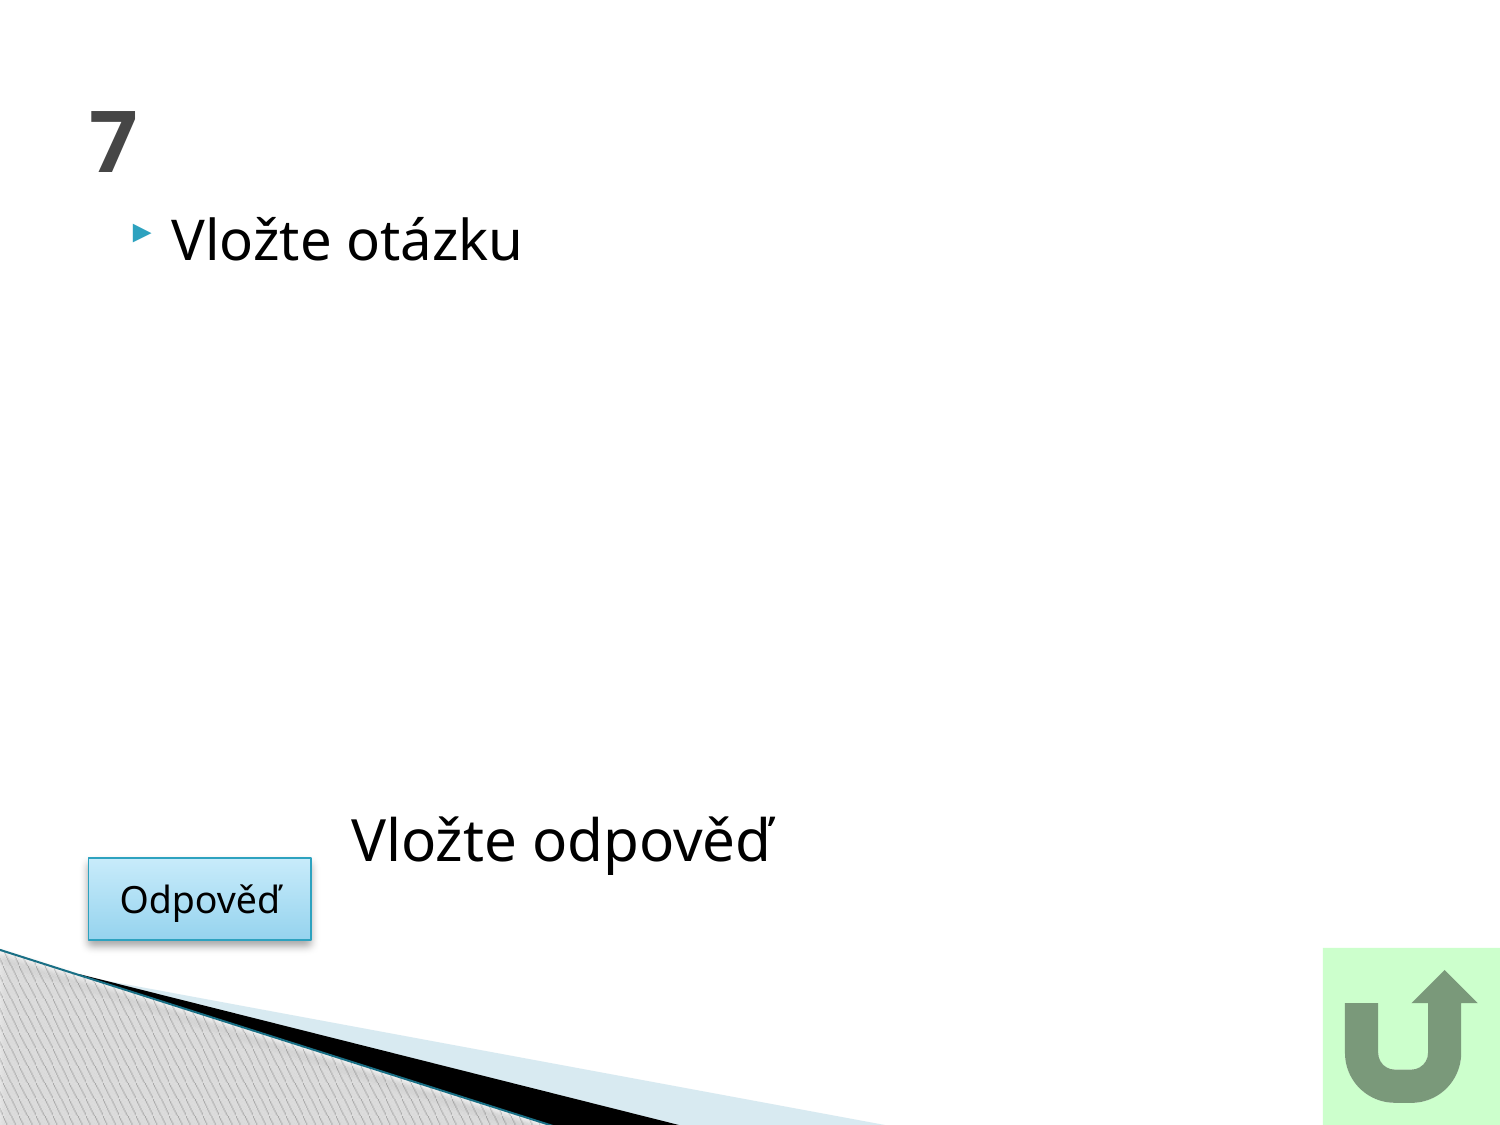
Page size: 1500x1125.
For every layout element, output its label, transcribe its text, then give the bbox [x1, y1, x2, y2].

text_box Vložte odpověď [336, 795, 1459, 881]
list Vložte otázku [96, 196, 1447, 430]
title 7 [75, 45, 1425, 233]
text_box [1322, 947, 1500, 1125]
text_box Odpověď [88, 857, 312, 941]
